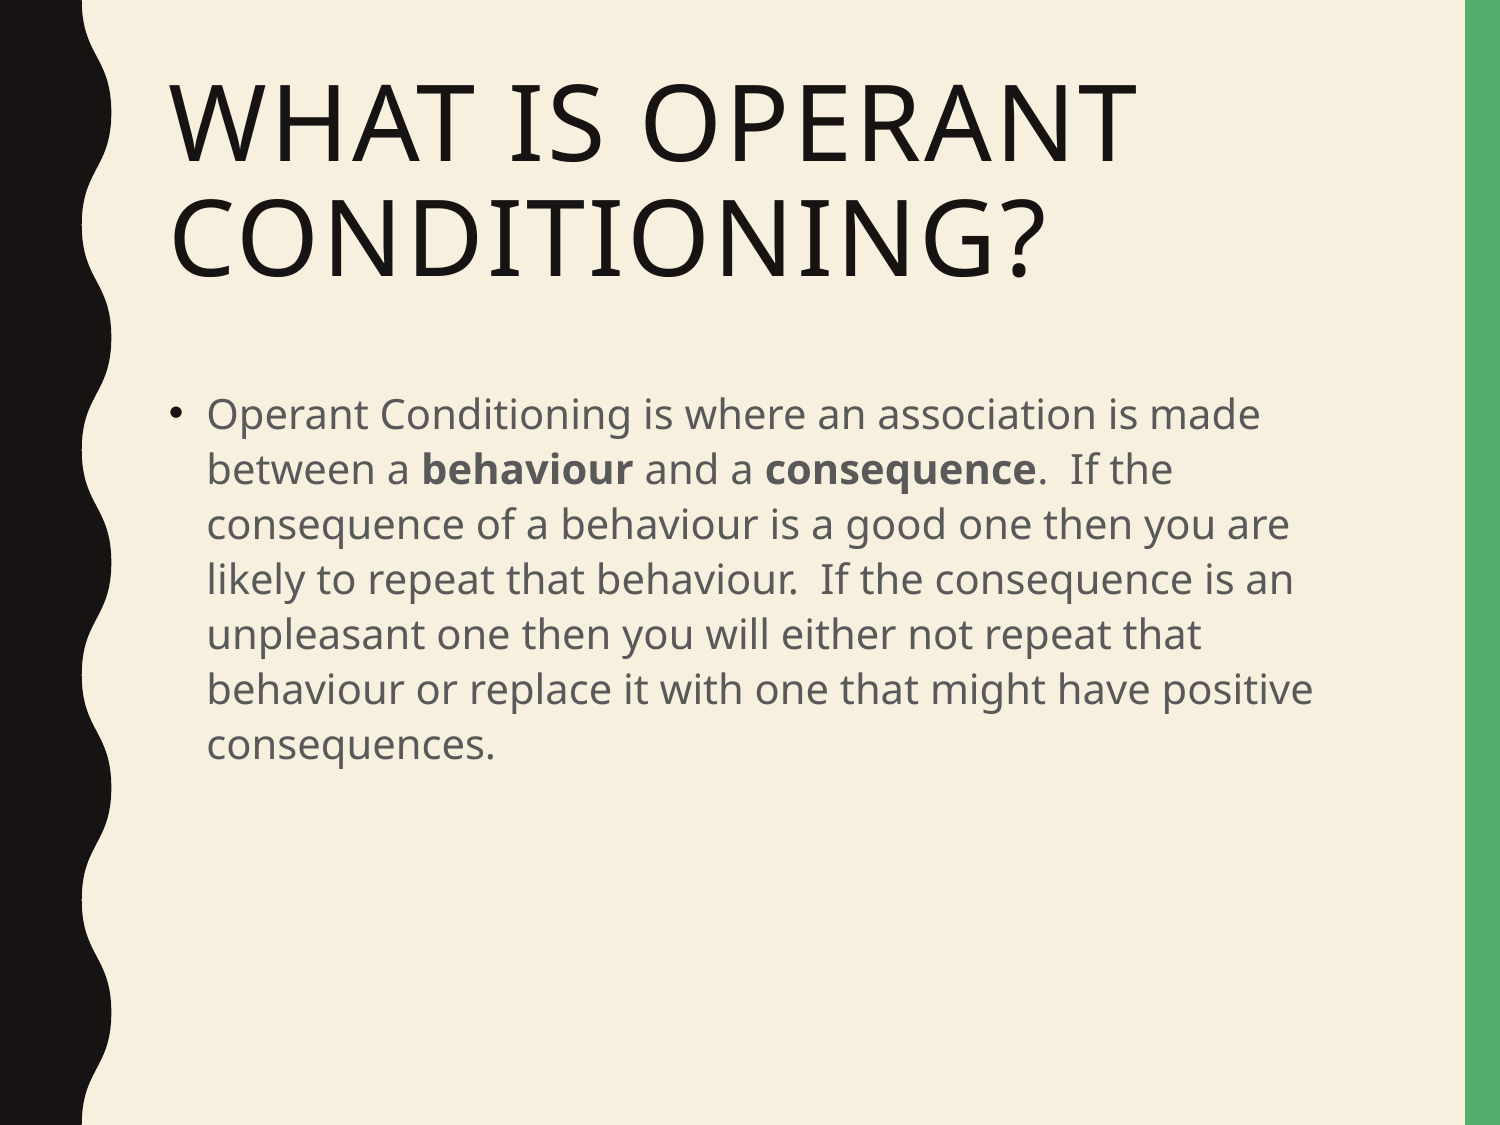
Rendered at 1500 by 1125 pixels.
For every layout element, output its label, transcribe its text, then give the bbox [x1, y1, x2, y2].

title What is operant conditioning? [154, 62, 1407, 308]
list Operant Conditioning is where an association is made between a behaviour and a consequence. If the consequence of a behaviour is a good one then you are likely to repeat that behaviour. If the consequence is an unpleasant one then you will either not repeat that behaviour or replace it with one that might have positive consequences. [154, 375, 1407, 965]
